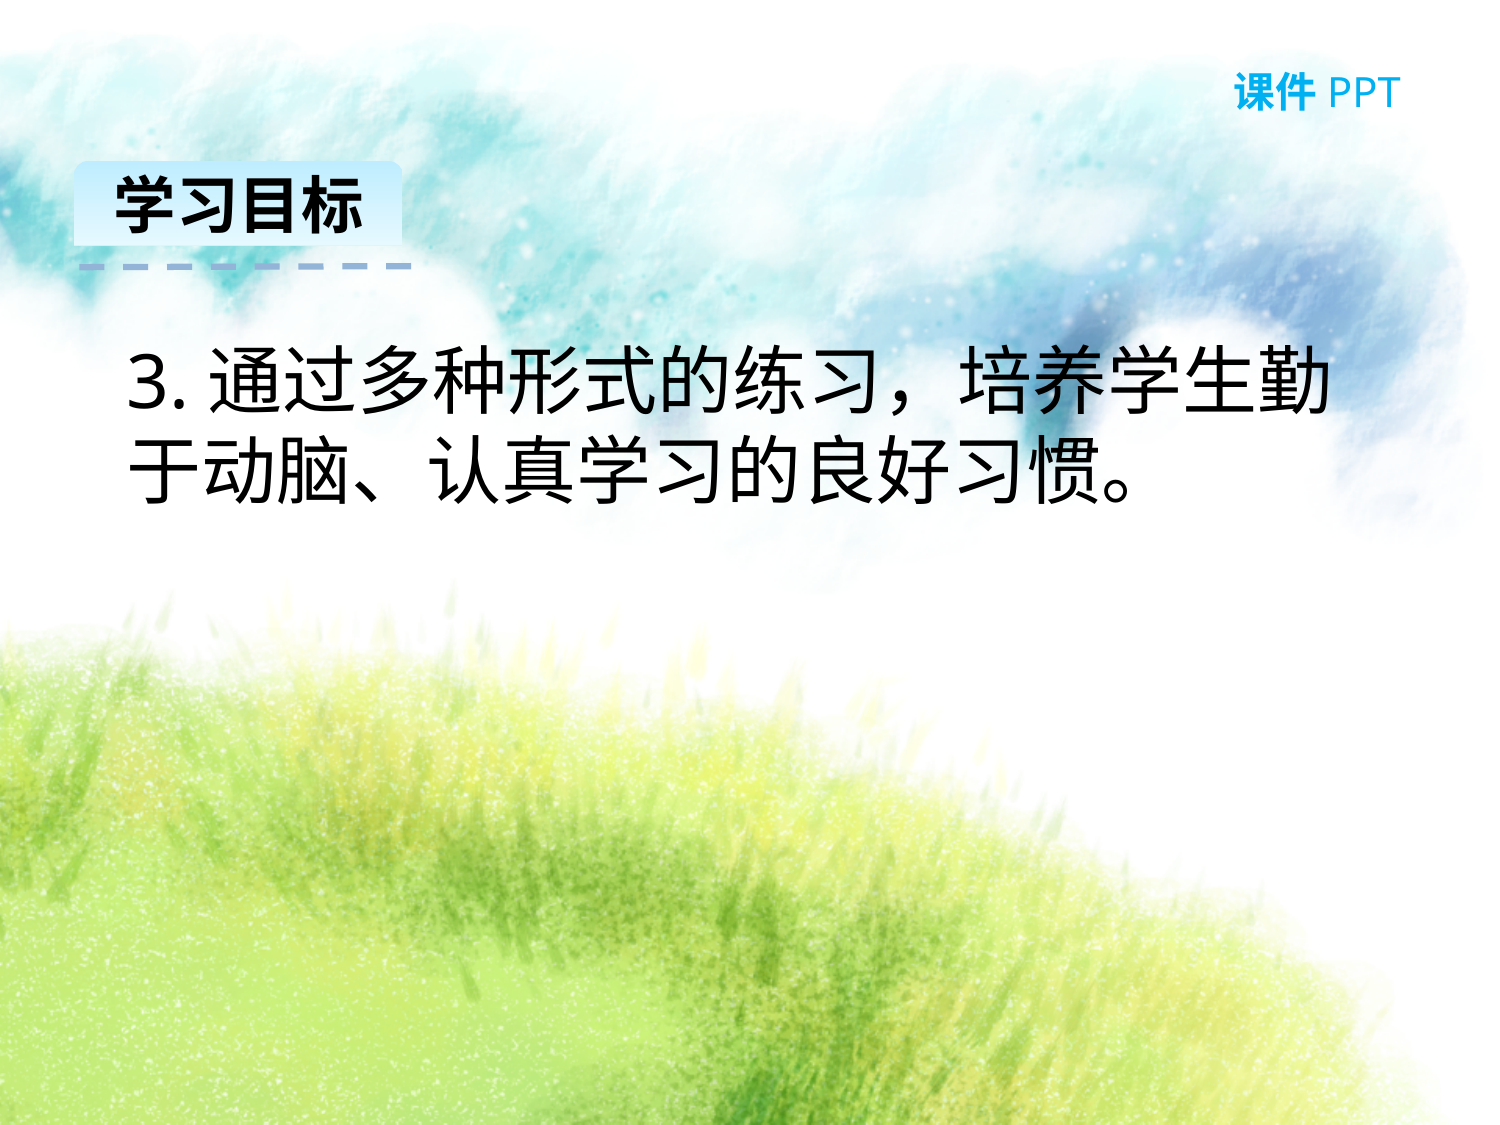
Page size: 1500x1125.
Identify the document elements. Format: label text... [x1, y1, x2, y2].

text_box 课件PPT [1218, 58, 1418, 124]
text_box 学习目标 [74, 160, 403, 246]
picture [0, 0, 1500, 1125]
text_box 3.通过多种形式的练习，培养学生勤于动脑、认真学习的良好习惯。 [111, 326, 1364, 521]
